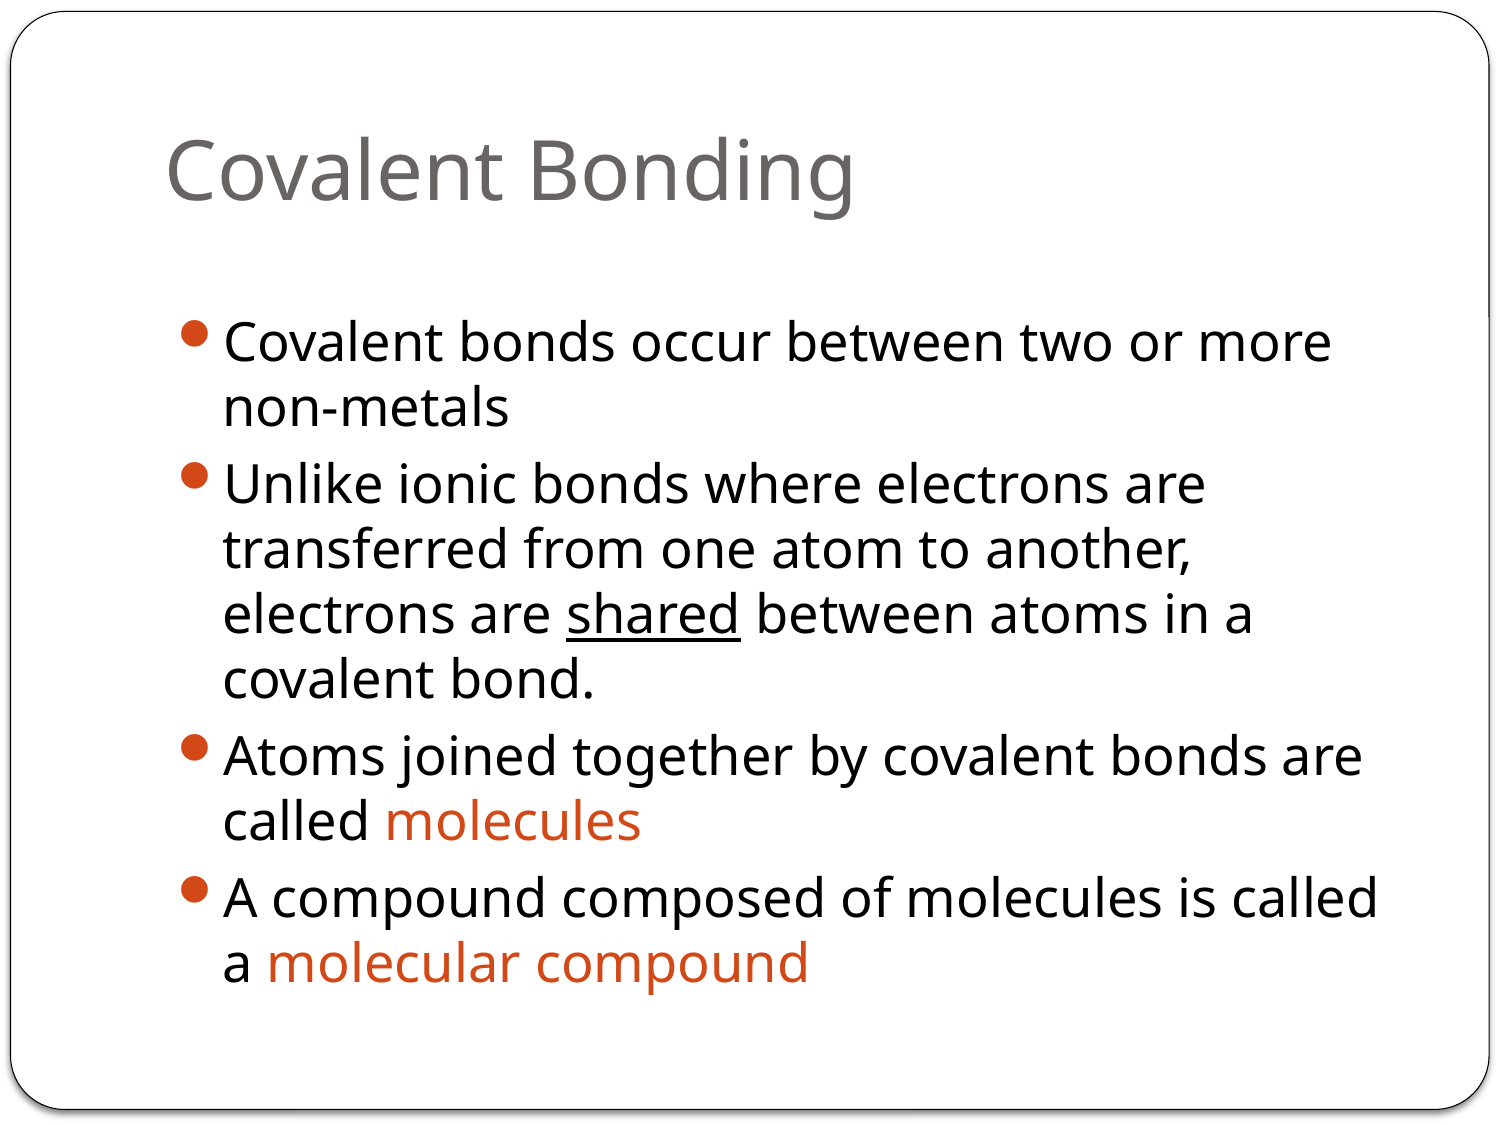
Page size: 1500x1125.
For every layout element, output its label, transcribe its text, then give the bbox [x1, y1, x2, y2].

title Covalent Bonding [150, 45, 1425, 233]
list Covalent bonds occur between two or more non-metals Unlike ionic bonds where electrons are transferred from one atom to another, electrons are shared between atoms in a covalent bond. Atoms joined together by covalent bonds are called molecules A compound composed of molecules is called a molecular compound [162, 299, 1438, 1050]
